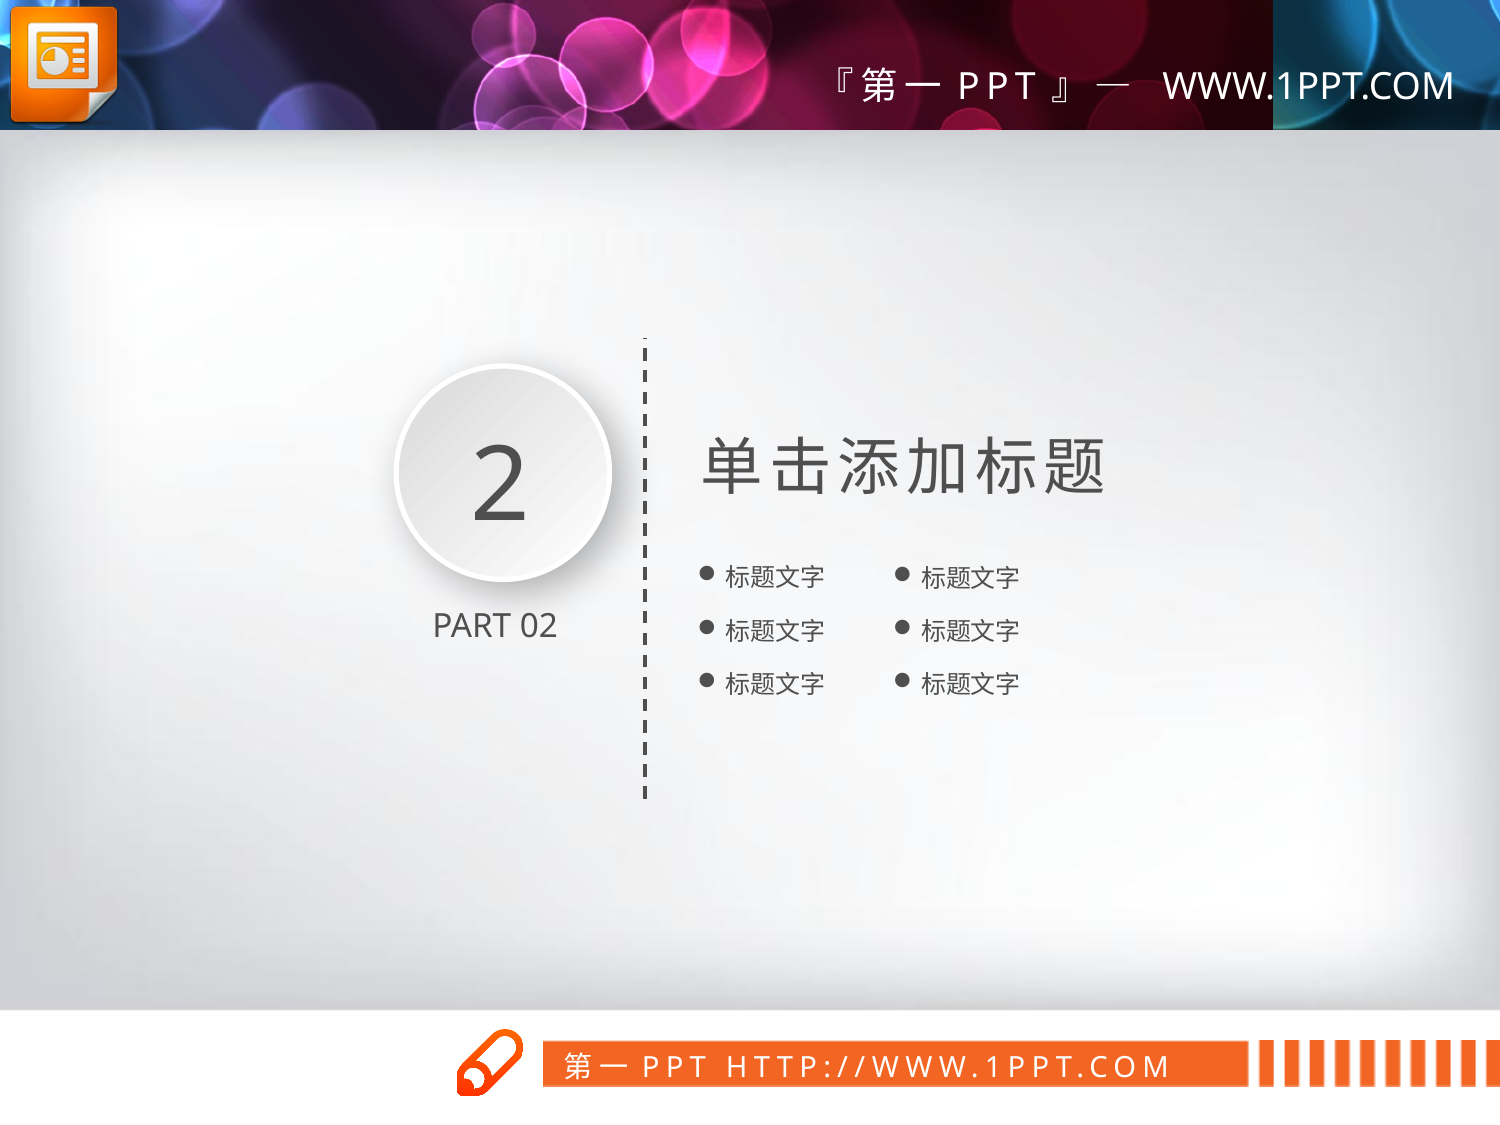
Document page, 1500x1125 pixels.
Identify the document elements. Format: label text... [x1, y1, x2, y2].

text_box 标题文字 [697, 561, 1028, 592]
text_box 标题文字 [893, 562, 1223, 593]
text_box [396, 366, 610, 580]
picture [0, 0, 1500, 1012]
text_box 单击添加标题 [685, 419, 1122, 510]
text_box 标题文字 [893, 615, 1223, 646]
text_box PART 02 [432, 603, 581, 644]
picture [543, 1040, 1500, 1087]
text_box 标题文字 [893, 668, 1223, 699]
text_box 标题文字 [697, 615, 893, 646]
text_box 2 [455, 409, 539, 549]
text_box 标题文字 [697, 668, 893, 699]
